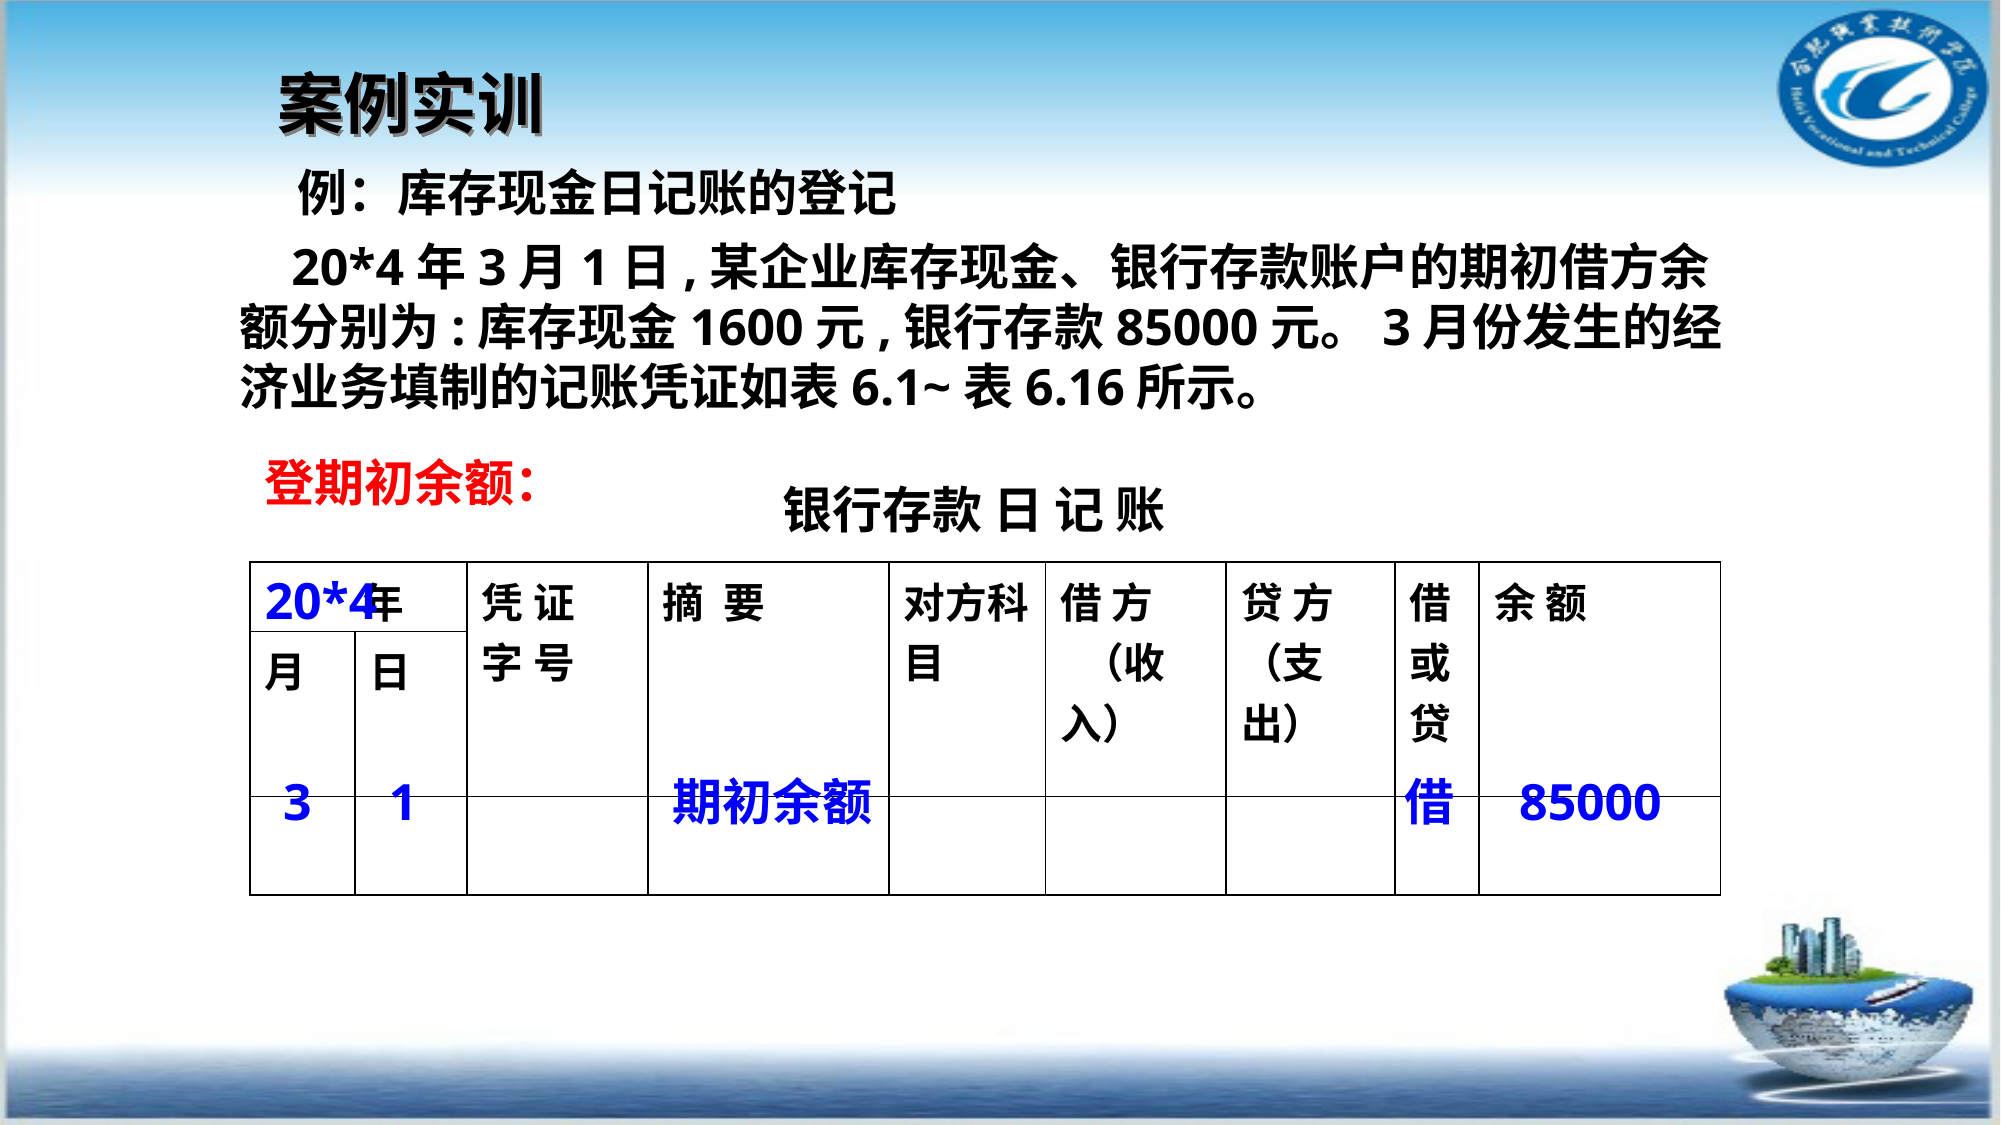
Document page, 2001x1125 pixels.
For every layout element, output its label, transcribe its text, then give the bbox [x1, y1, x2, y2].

table_header 贷 方 （支出） [1227, 563, 1394, 796]
text_box 银行存款 日 记 账 [767, 471, 1689, 547]
table_cell [468, 797, 647, 894]
table_cell 月 [251, 638, 354, 796]
text_box 20*4 [249, 562, 402, 638]
table_header 凭 证 字 号 [468, 563, 647, 796]
text_box 期初余额 [657, 762, 1036, 838]
table_cell [1046, 797, 1225, 894]
table_cell [649, 797, 888, 894]
table_header 摘 要 [649, 563, 888, 796]
table_header 借或贷 [1396, 563, 1478, 796]
picture [0, 0, 2001, 1125]
text_box 例：库存现金日记账的登记 [282, 153, 924, 228]
text_box 登期初余额： [249, 444, 735, 520]
table_header 余 额 [1480, 563, 1720, 796]
text_box 85000 [1504, 762, 1770, 838]
table_header 借 方 （收入） [1046, 563, 1225, 796]
table_cell [1480, 797, 1720, 894]
table_cell [1227, 797, 1394, 894]
table_cell [890, 797, 1045, 894]
table_header 年 [402, 563, 466, 631]
table_header 对方科目 [890, 563, 1045, 796]
text_box 20*4年3月1日,某企业库存现金、银行存款账户的期初借方余额分别为:库存现金1600元,银行存款85000元。3月份发生的经济业务填制的记账凭证如表6.1~表6.16所示。 [224, 228, 1770, 423]
text_box 1 [374, 762, 453, 867]
table_cell 日 [356, 632, 466, 796]
table_cell [251, 797, 354, 894]
text_box 3 [268, 762, 374, 867]
text_box 借 [1389, 762, 1466, 877]
table_cell [1396, 797, 1478, 894]
table_cell [356, 797, 466, 894]
title 案例实训 [144, 0, 677, 150]
